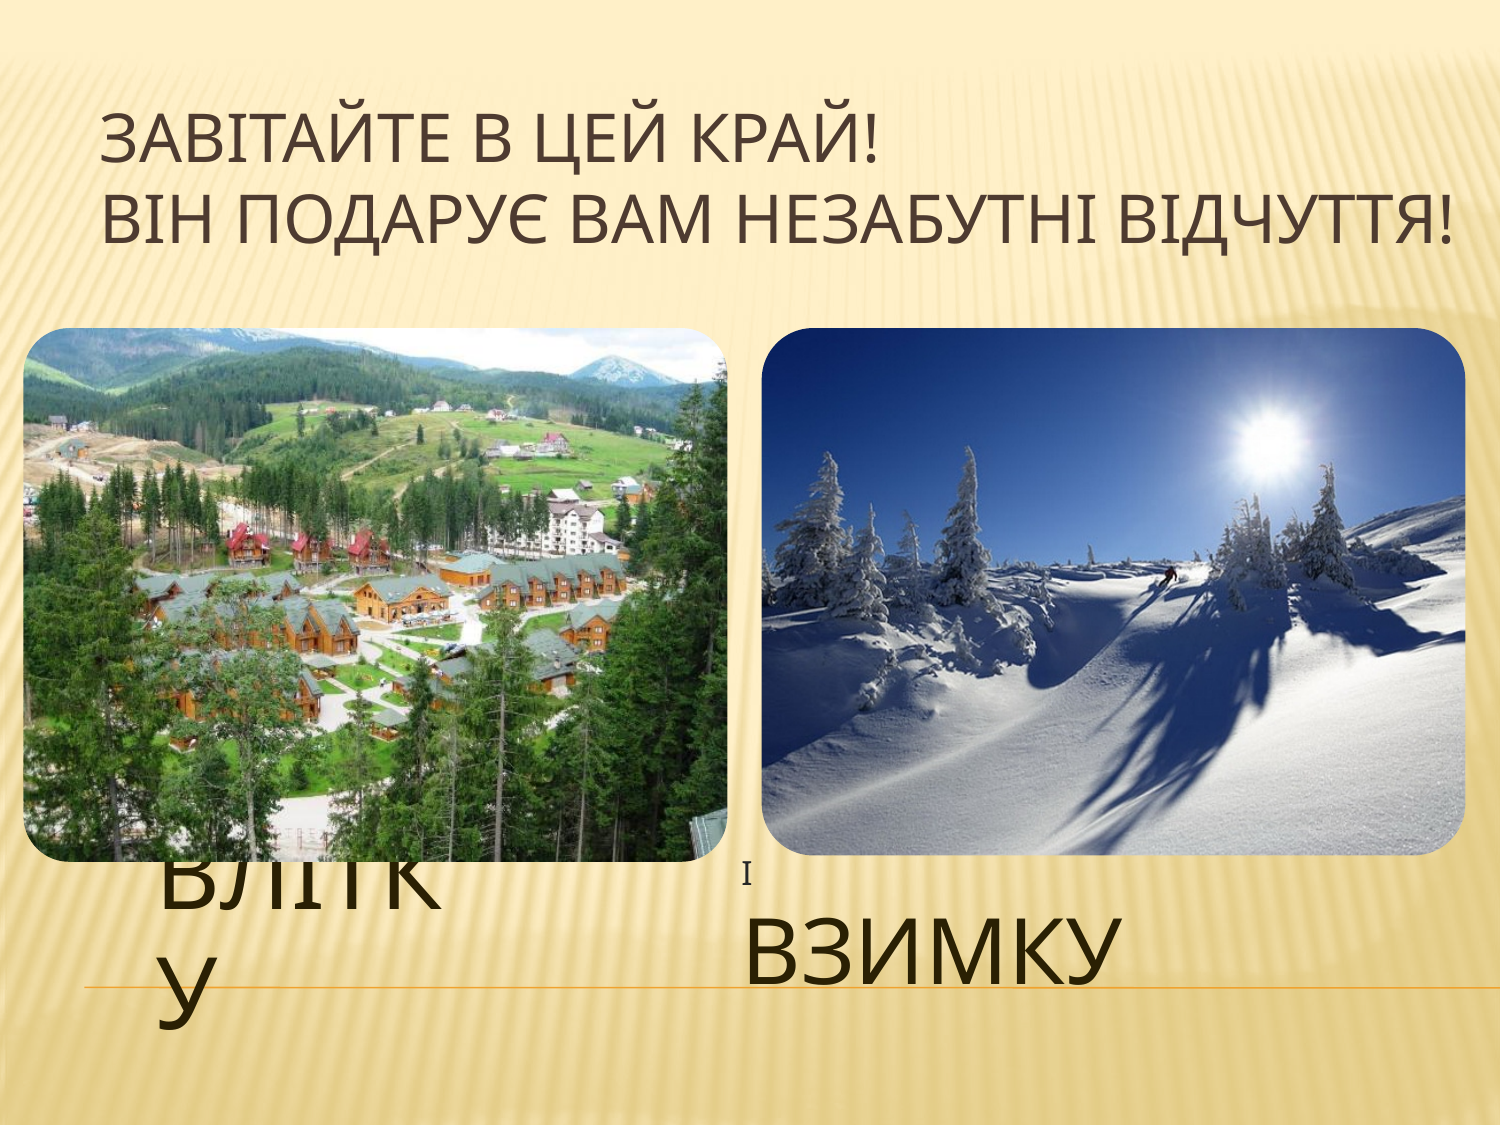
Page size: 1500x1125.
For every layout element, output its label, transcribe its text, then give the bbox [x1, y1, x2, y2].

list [26, 330, 727, 862]
title Завітайте в цей край! Він подарує вам незабутні відчуття! [85, 58, 1500, 293]
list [763, 330, 1465, 856]
list ВЛІТКУ [140, 872, 481, 993]
list І ВЗИМКУ [726, 832, 1407, 1020]
